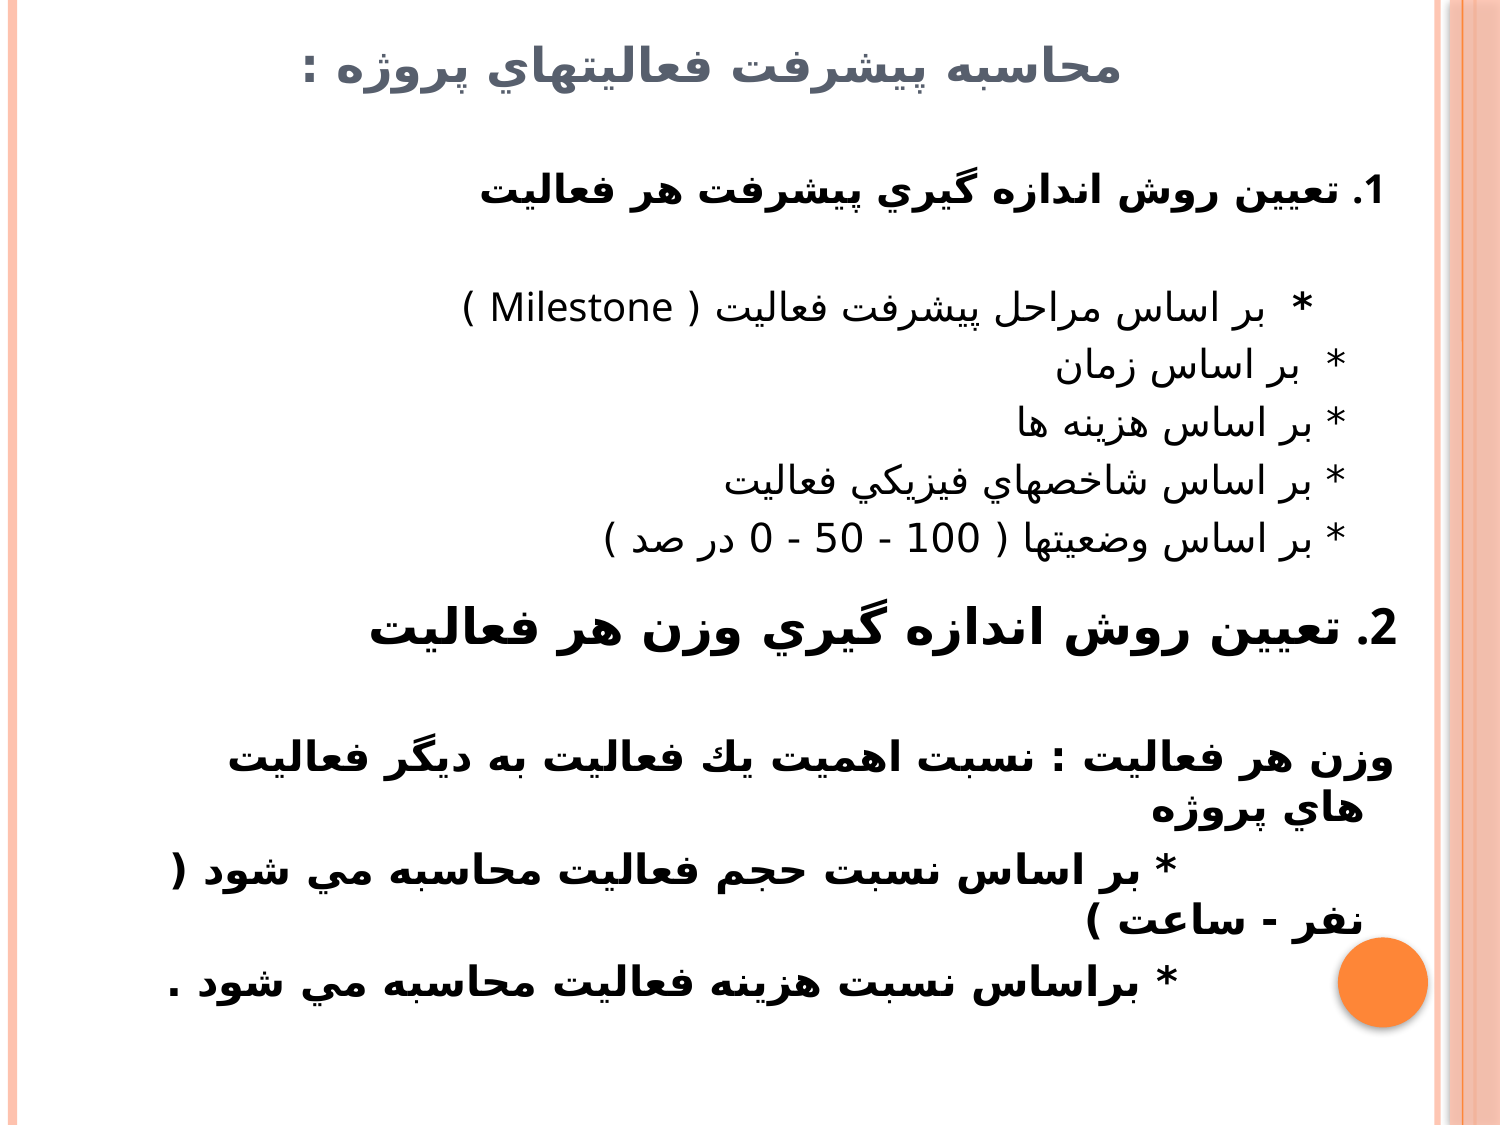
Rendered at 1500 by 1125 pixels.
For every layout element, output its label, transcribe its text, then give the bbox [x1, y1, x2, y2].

title محاسبه پيشرفت فعاليتهاي پروژه : [237, 0, 1200, 100]
text_box 2. تعيين روش اندازه گيري وزن هر فعاليت وزن هر فعاليت : نسبت اهميت يك فعاليت به ديگر فعاليت هاي پروژه * بر اساس نسبت حجم فعاليت محاسبه مي شود ( نفر - ساعت ) * براساس نسبت هزينه فعاليت محاسبه مي شود . [149, 587, 1425, 1125]
text_box 1. تعيين روش اندازه گيري پيشرفت هر فعاليت * بر اساس مراحل پيشرفت فعاليت ( Milestone ) * بر اساس زمان * بر اساس هزينه ها * بر اساس شاخصهاي فيزيكي فعاليت * بر اساس وضعيتها ( 100 - 50 - 0 در صد ) [62, 149, 1413, 688]
